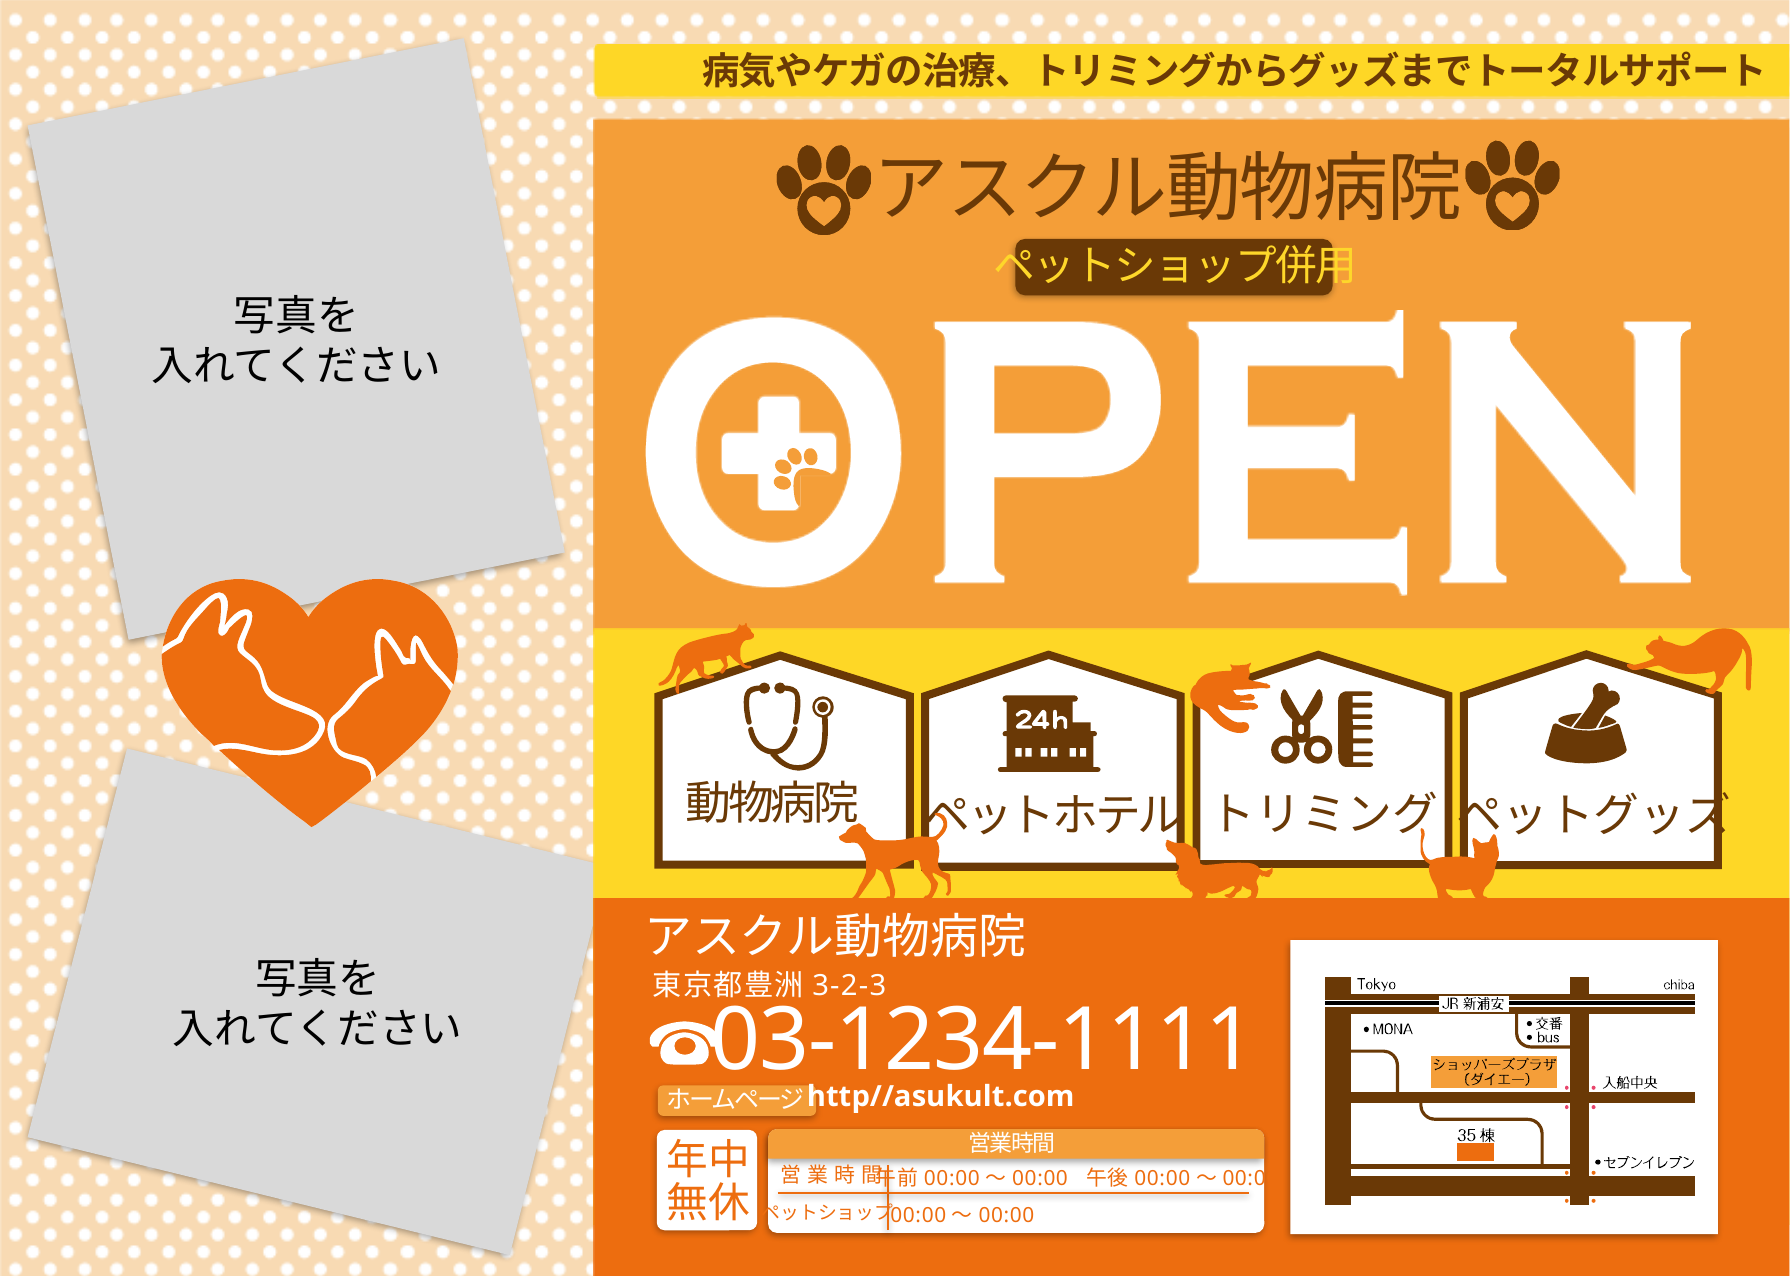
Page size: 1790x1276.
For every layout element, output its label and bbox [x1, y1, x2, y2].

text_box [1460, 650, 1721, 870]
picture [0, 0, 1790, 1276]
text_box [1192, 650, 1452, 868]
text_box [655, 651, 914, 869]
text_box [922, 650, 1185, 871]
